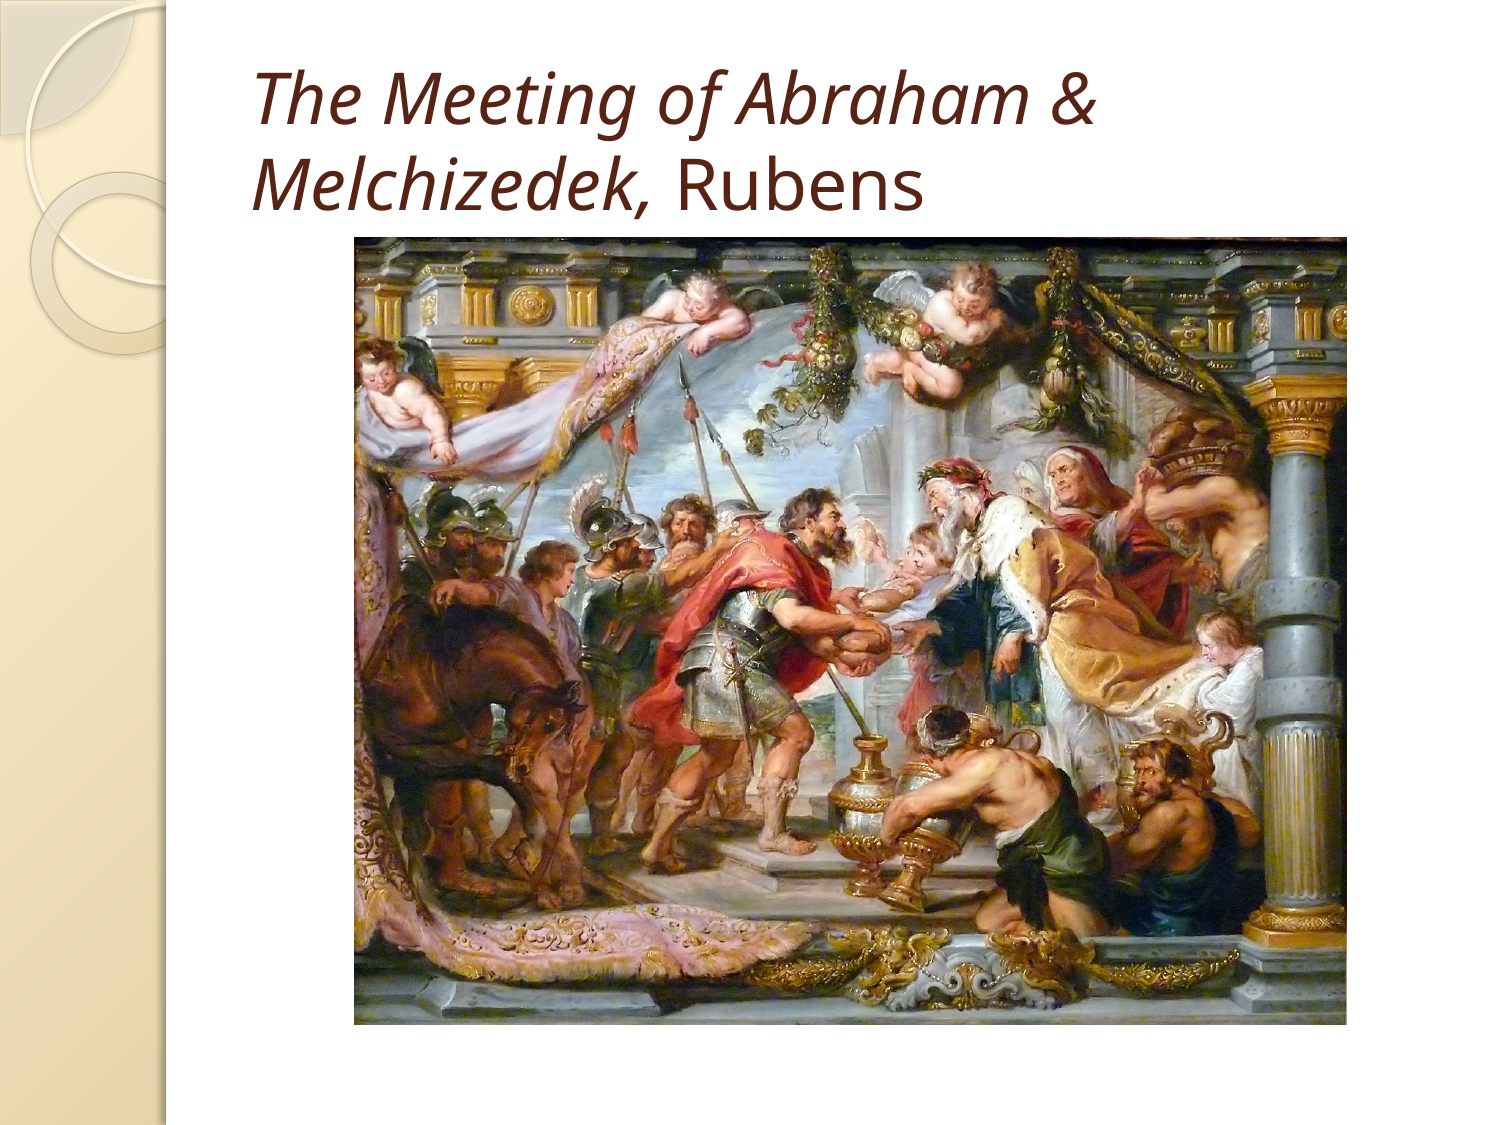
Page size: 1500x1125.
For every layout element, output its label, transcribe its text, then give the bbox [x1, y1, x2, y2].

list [354, 237, 1347, 1026]
title The Meeting of Abraham & Melchizedek, Rubens [235, 45, 1466, 233]
